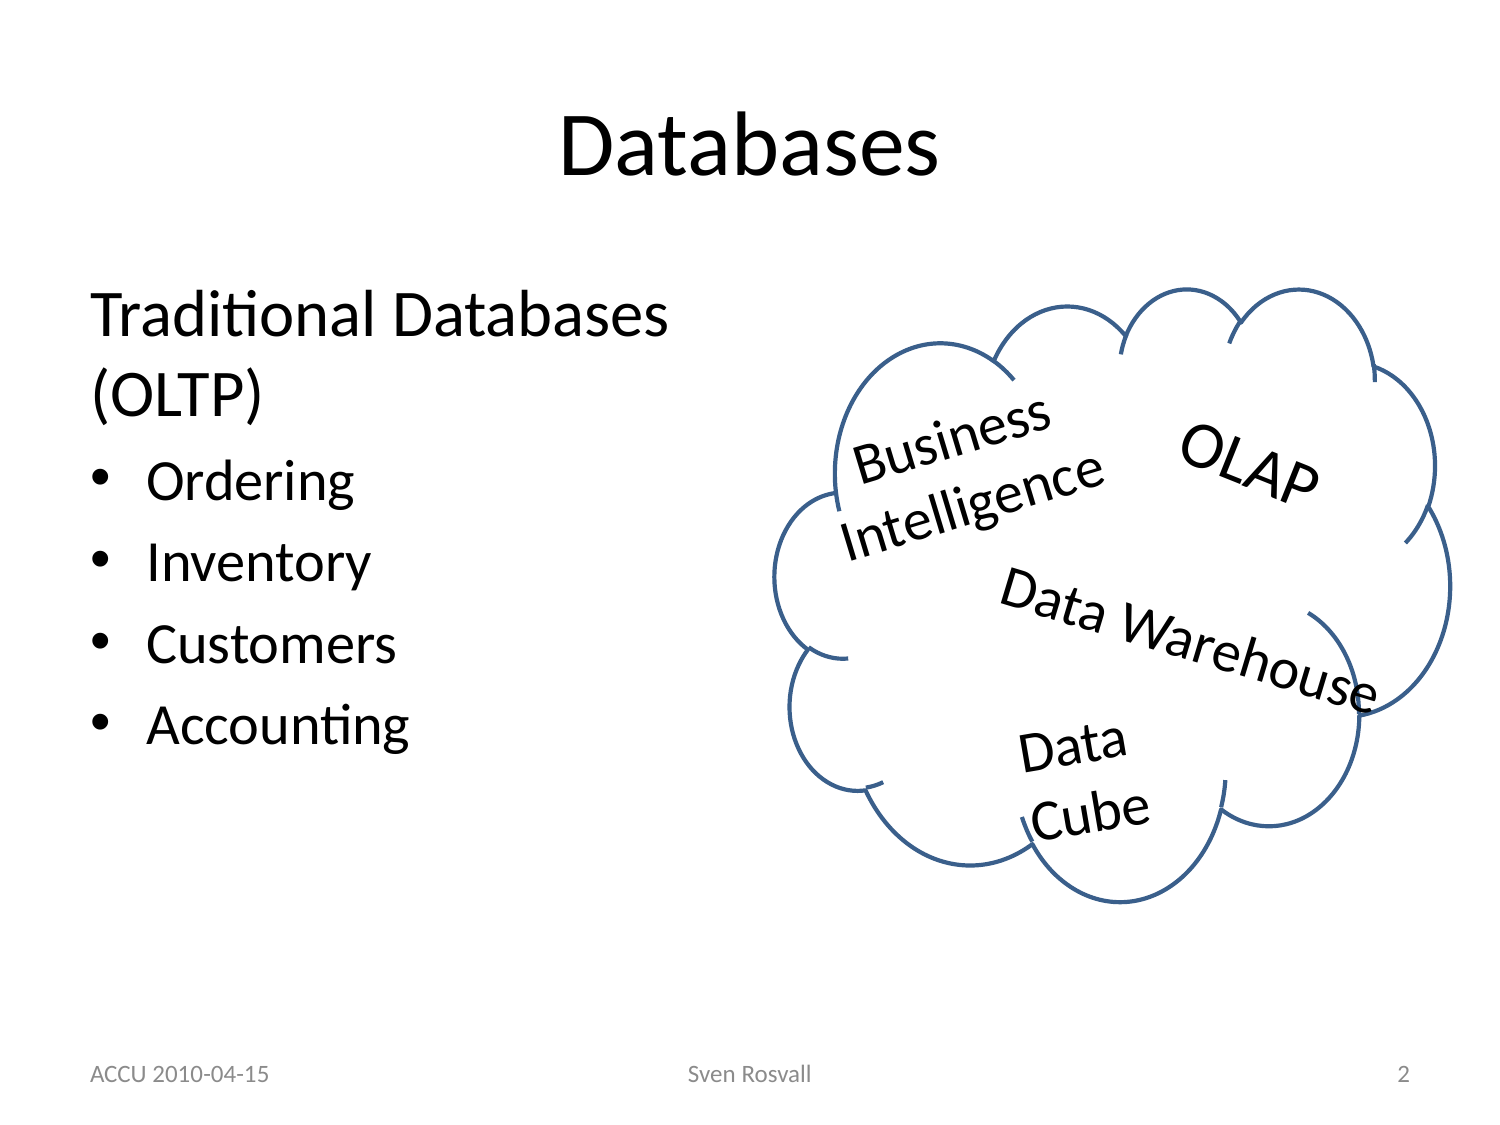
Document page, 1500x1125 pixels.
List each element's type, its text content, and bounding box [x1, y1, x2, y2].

footer Sven Rosvall [512, 1042, 988, 1103]
text_box Business Intelligence [786, 346, 1135, 587]
text_box Data Warehouse [978, 535, 1437, 749]
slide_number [75, 1042, 425, 1103]
list Traditional Databases (OLTP) Ordering Inventory Customers Accounting [75, 262, 738, 1005]
title Databases [75, 45, 1425, 233]
text_box Data Cube [996, 679, 1234, 864]
text_box [772, 503, 1179, 868]
text_box [1210, 688, 1361, 829]
text_box OLAP [1152, 384, 1381, 550]
slide_number 2 [1074, 1042, 1425, 1103]
text_box [1040, 831, 1217, 905]
text_box [841, 287, 1453, 665]
